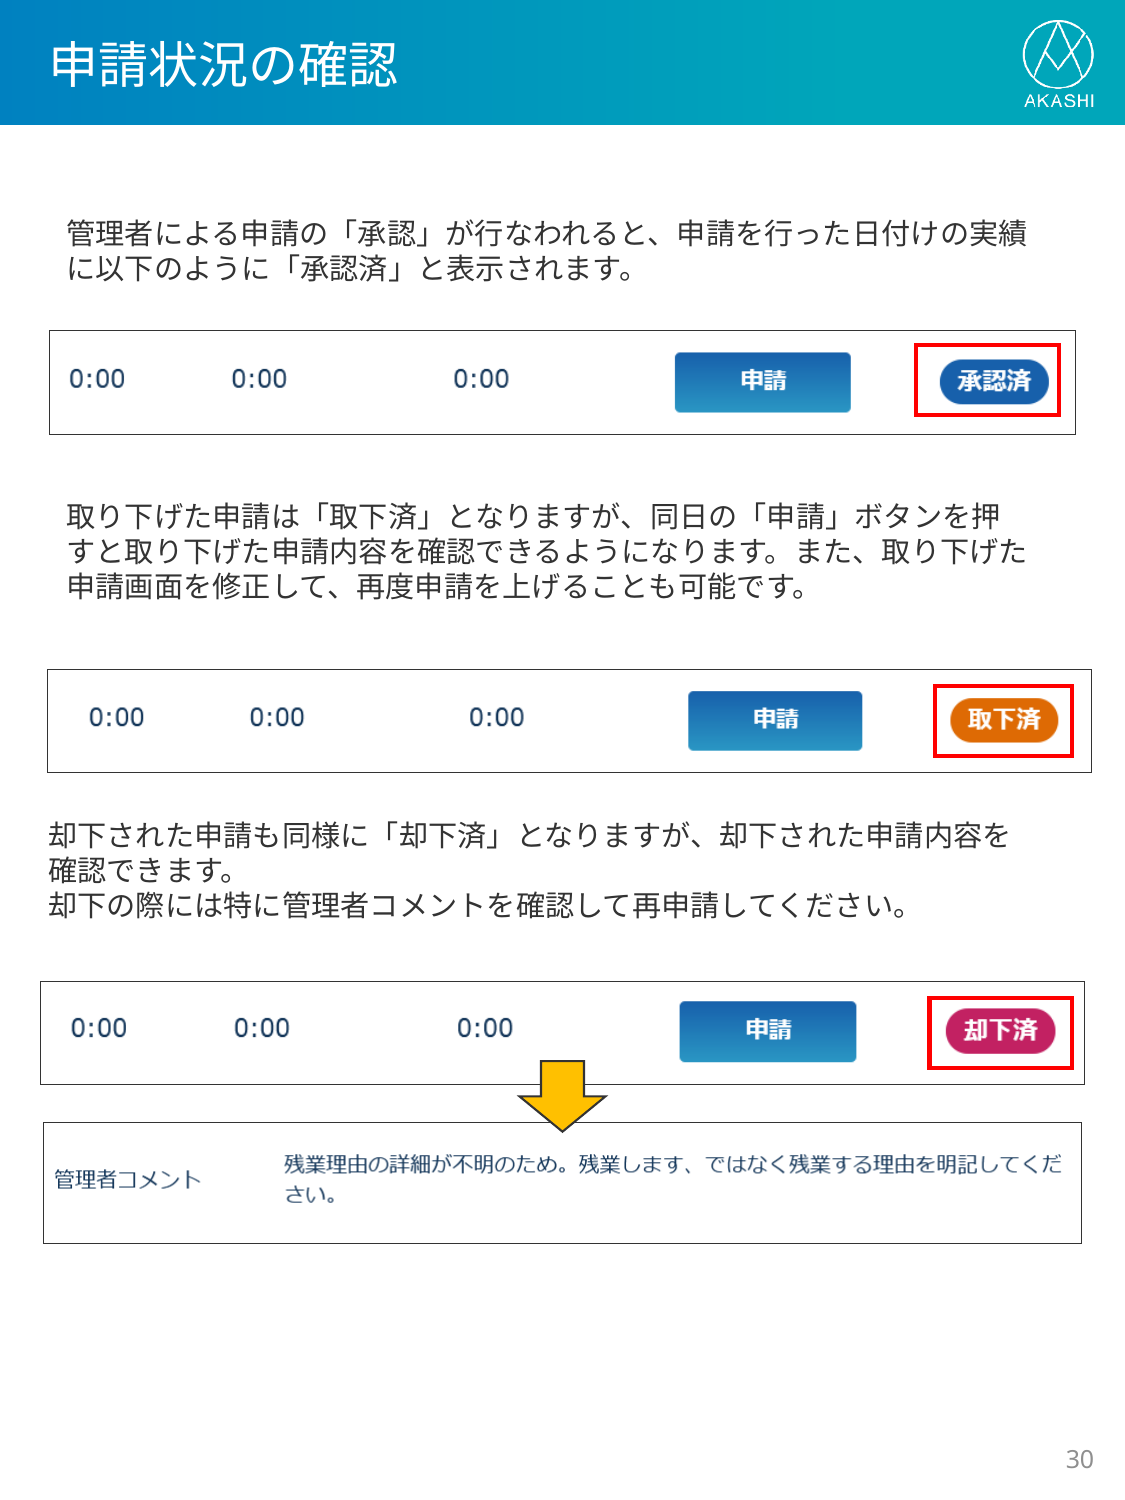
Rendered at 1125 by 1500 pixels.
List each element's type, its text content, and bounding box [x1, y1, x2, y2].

picture [40, 981, 1085, 1085]
text_box [516, 1085, 609, 1122]
title 申請状況の確認 [33, 0, 1045, 123]
text_box 取り下げた申請は「取下済」となりますが、同日の「申請」ボタンを押すと取り下げた申請内容を確認できるようになります。また、取り下げた申請画面を修正して、再度申請を上げることも可能です。 [51, 491, 1045, 612]
picture [49, 330, 1076, 435]
picture [43, 1122, 1082, 1244]
picture [47, 669, 1092, 773]
text_box 管理者による申請の「承認」が行なわれると、申請を行った日付けの実績に以下のように「承認済」と表示されます。 [51, 207, 1045, 293]
text_box 却下された申請も同様に「却下済」となりますが、却下された申請内容を確認できます。 却下の際には特に管理者コメントを確認して再申請してください。 [33, 809, 1045, 930]
picture [1045, 9, 1103, 117]
slide_number 29 [856, 1420, 1110, 1500]
